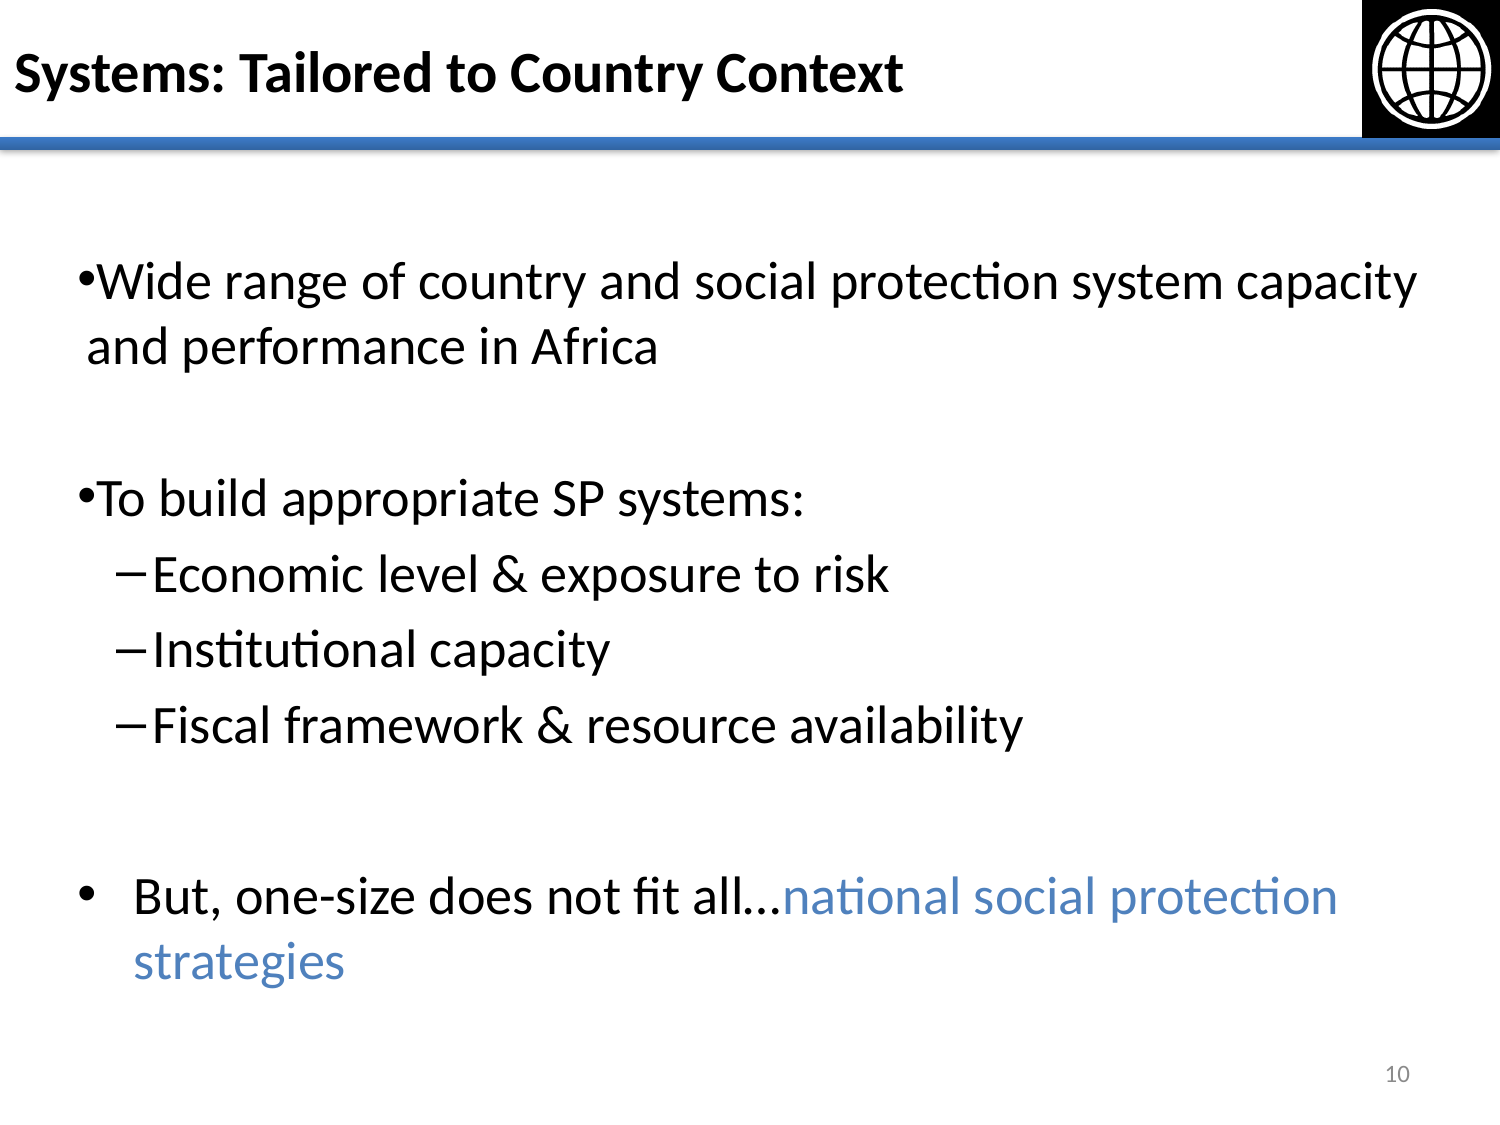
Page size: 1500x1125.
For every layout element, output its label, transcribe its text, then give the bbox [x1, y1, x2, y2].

text_box Systems: Tailored to Country Context [0, 0, 1360, 136]
list Wide range of country and social protection system capacity and performance in Africa To build appropriate SP systems: Economic level & exposure to risk Institutional capacity Fiscal framework & resource availability But, one-size does not fit all…national social protection strategies [62, 237, 1450, 1050]
text_box [0, 137, 1500, 150]
slide_number 10 [1074, 1050, 1425, 1103]
picture [1362, 0, 1500, 138]
